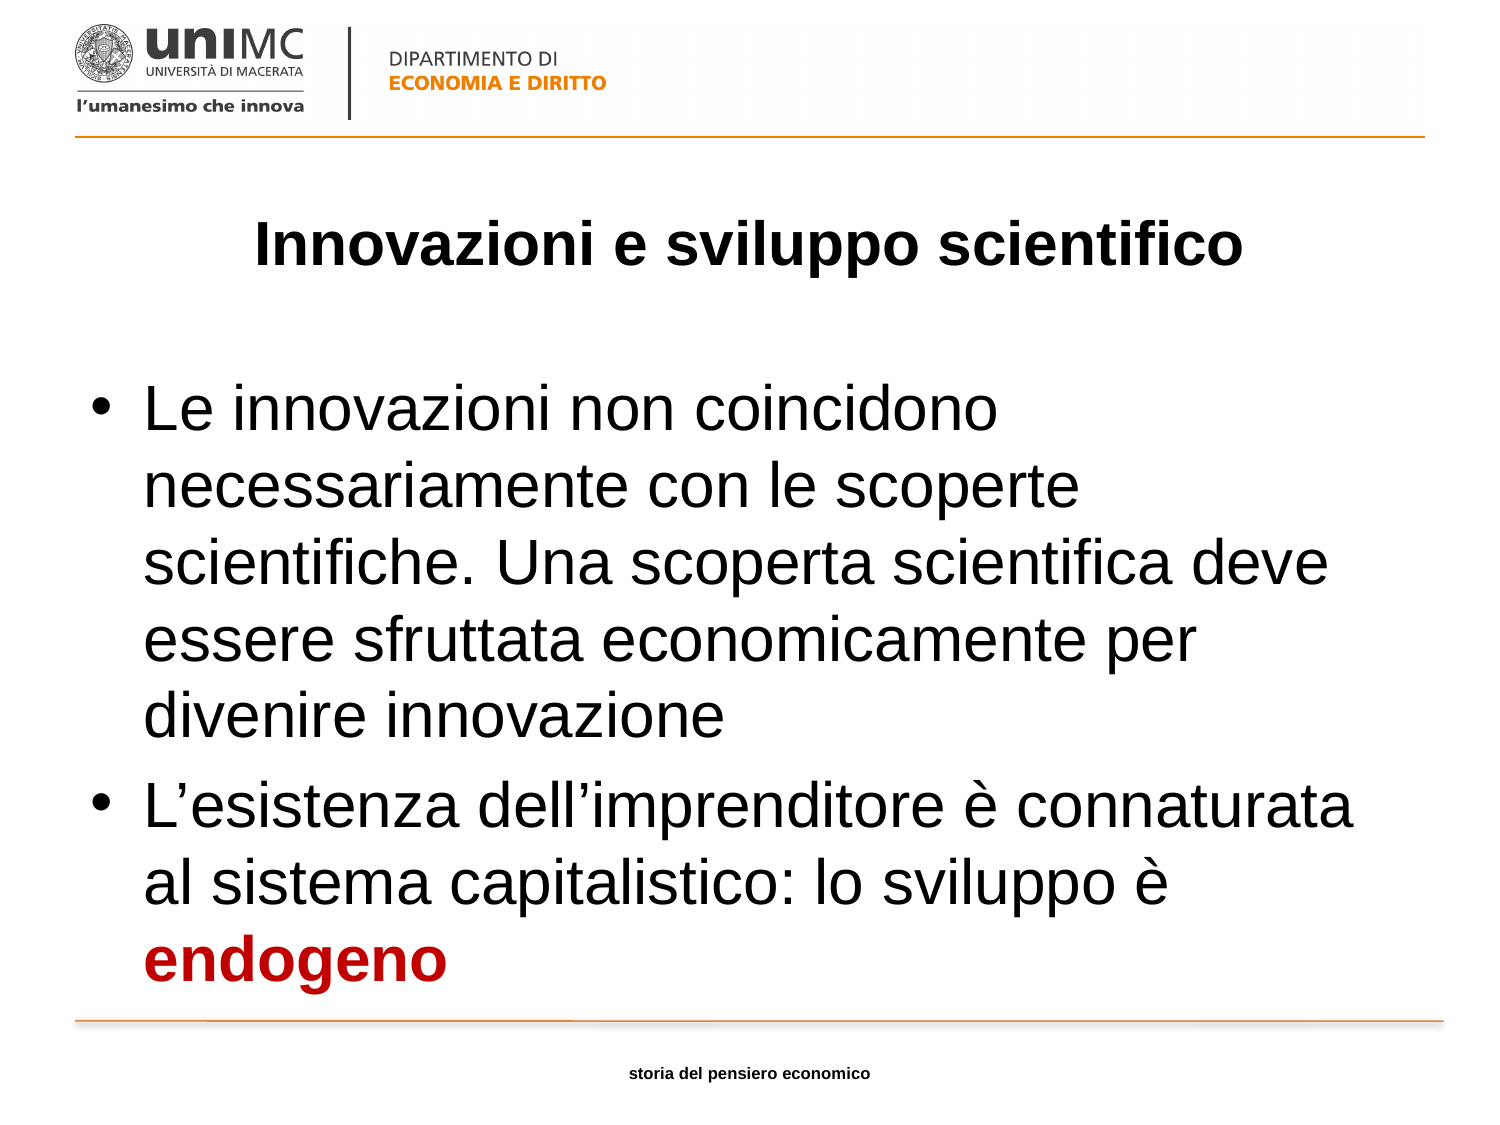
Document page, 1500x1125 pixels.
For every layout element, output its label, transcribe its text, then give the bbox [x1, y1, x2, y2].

title Innovazioni e sviluppo scientifico [75, 195, 1425, 287]
footer storia del pensiero economico [512, 1042, 988, 1103]
picture [75, 24, 1425, 138]
list Le innovazioni non coincidono necessariamente con le scoperte scientifiche. Una scoperta scientifica deve essere sfruttata economicamente per divenire innovazione L’esistenza dell’imprenditore è connaturata al sistema capitalistico: lo sviluppo è endogeno [75, 359, 1425, 1005]
